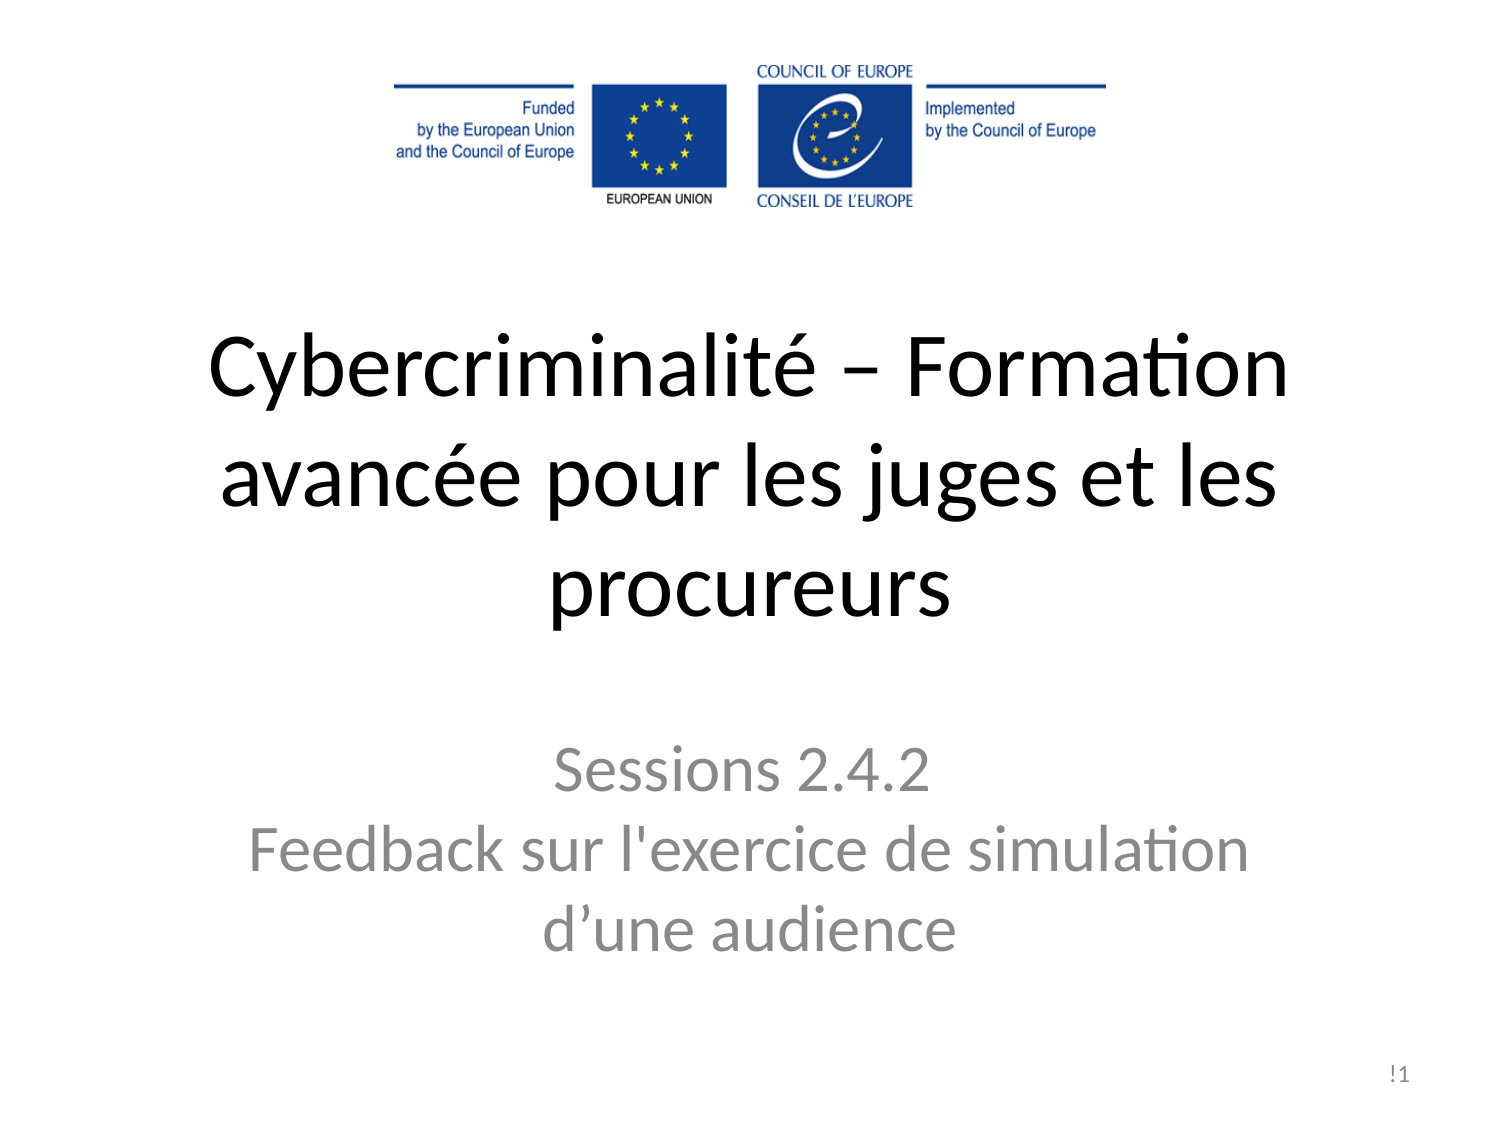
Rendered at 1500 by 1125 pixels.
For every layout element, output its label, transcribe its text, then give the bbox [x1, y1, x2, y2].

slide_number !1 [1074, 1042, 1425, 1103]
picture [394, 65, 1106, 208]
title Cybercriminalité – Formation avancée pour les juges et les procureurs [112, 349, 1388, 591]
subtitle Sessions 2.4.2 Feedback sur l'exercice de simulation d’une audience [225, 637, 1275, 1077]
